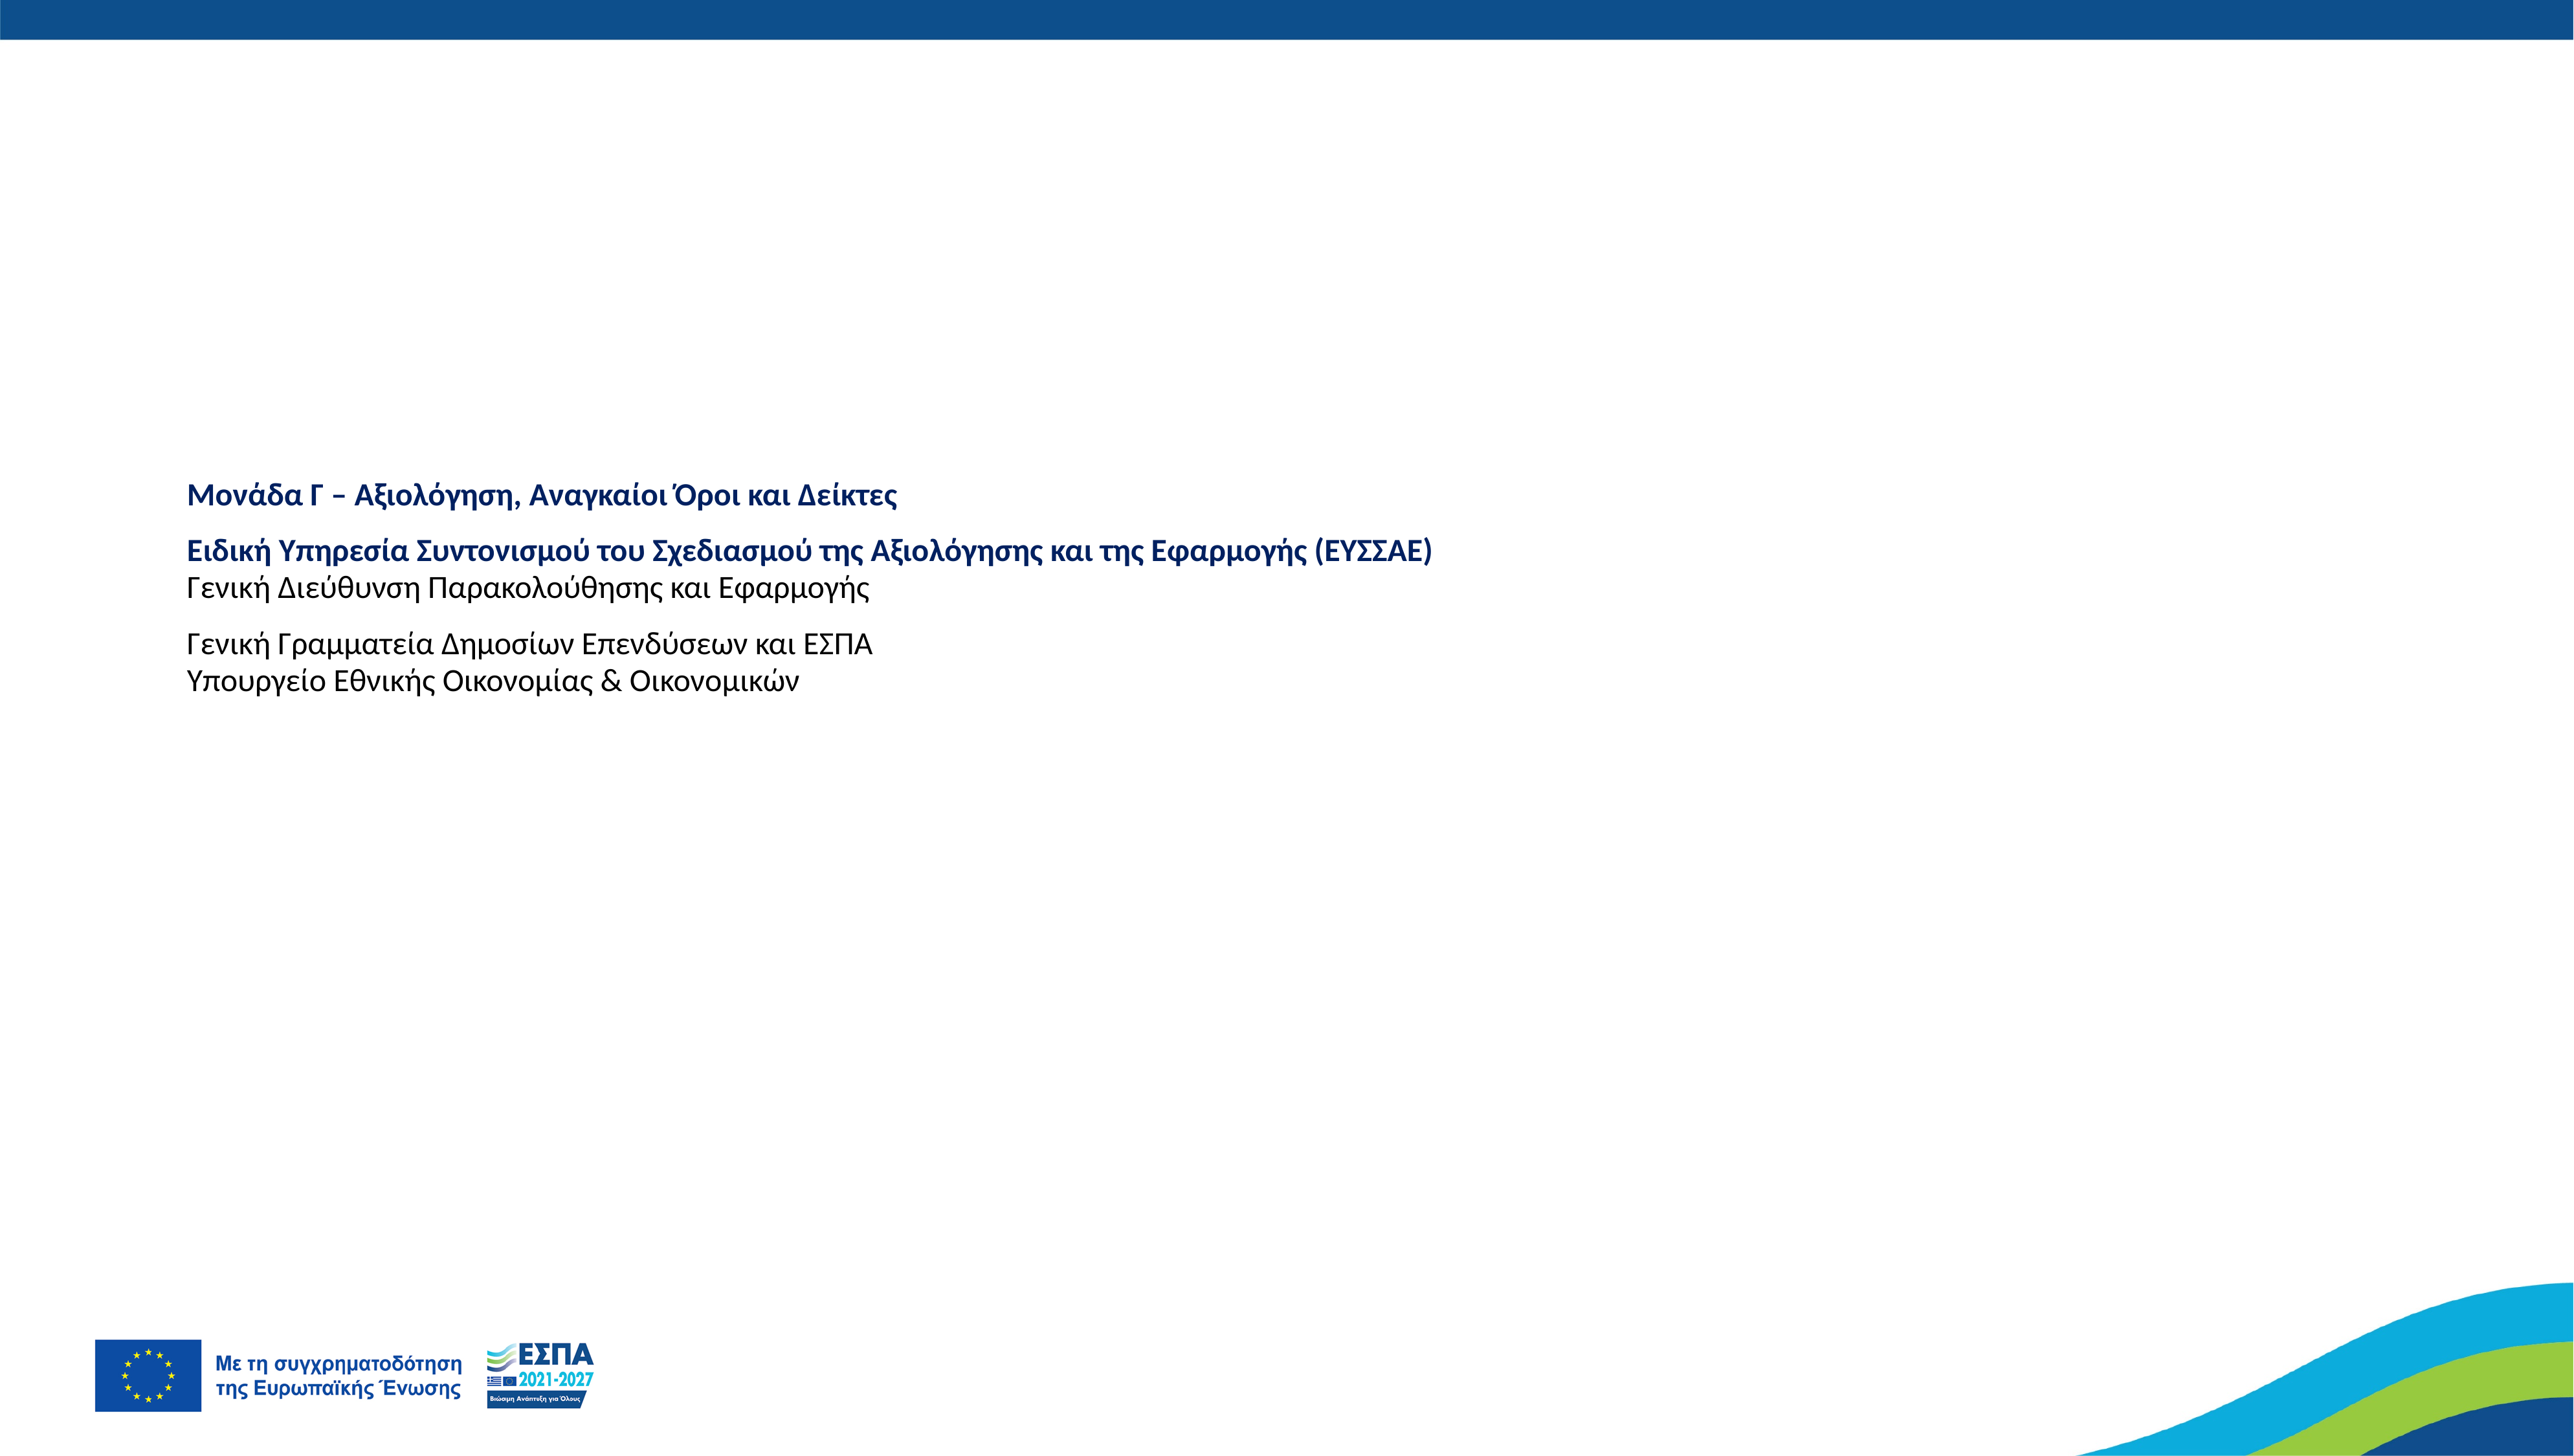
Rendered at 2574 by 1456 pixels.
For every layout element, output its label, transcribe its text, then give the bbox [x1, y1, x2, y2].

picture [2087, 1341, 2573, 1456]
list Μονάδα Γ – Αξιολόγηση, Αναγκαίοι Όροι και Δείκτες Ειδική Υπηρεσία Συντονισμού του Σχεδιασμού της Αξιολόγησης και της Εφαρμογής (ΕΥΣΣΑΕ) Γενική Διεύθυνση Παρακολούθησης και Εφαρμογής Γενική Γραμματεία Δημοσίων Επενδύσεων και ΕΣΠΑ Υπουργείο Εθνικής Οικονομίας & Οικονομικών [177, 437, 1482, 1297]
picture [0, 0, 2573, 1456]
